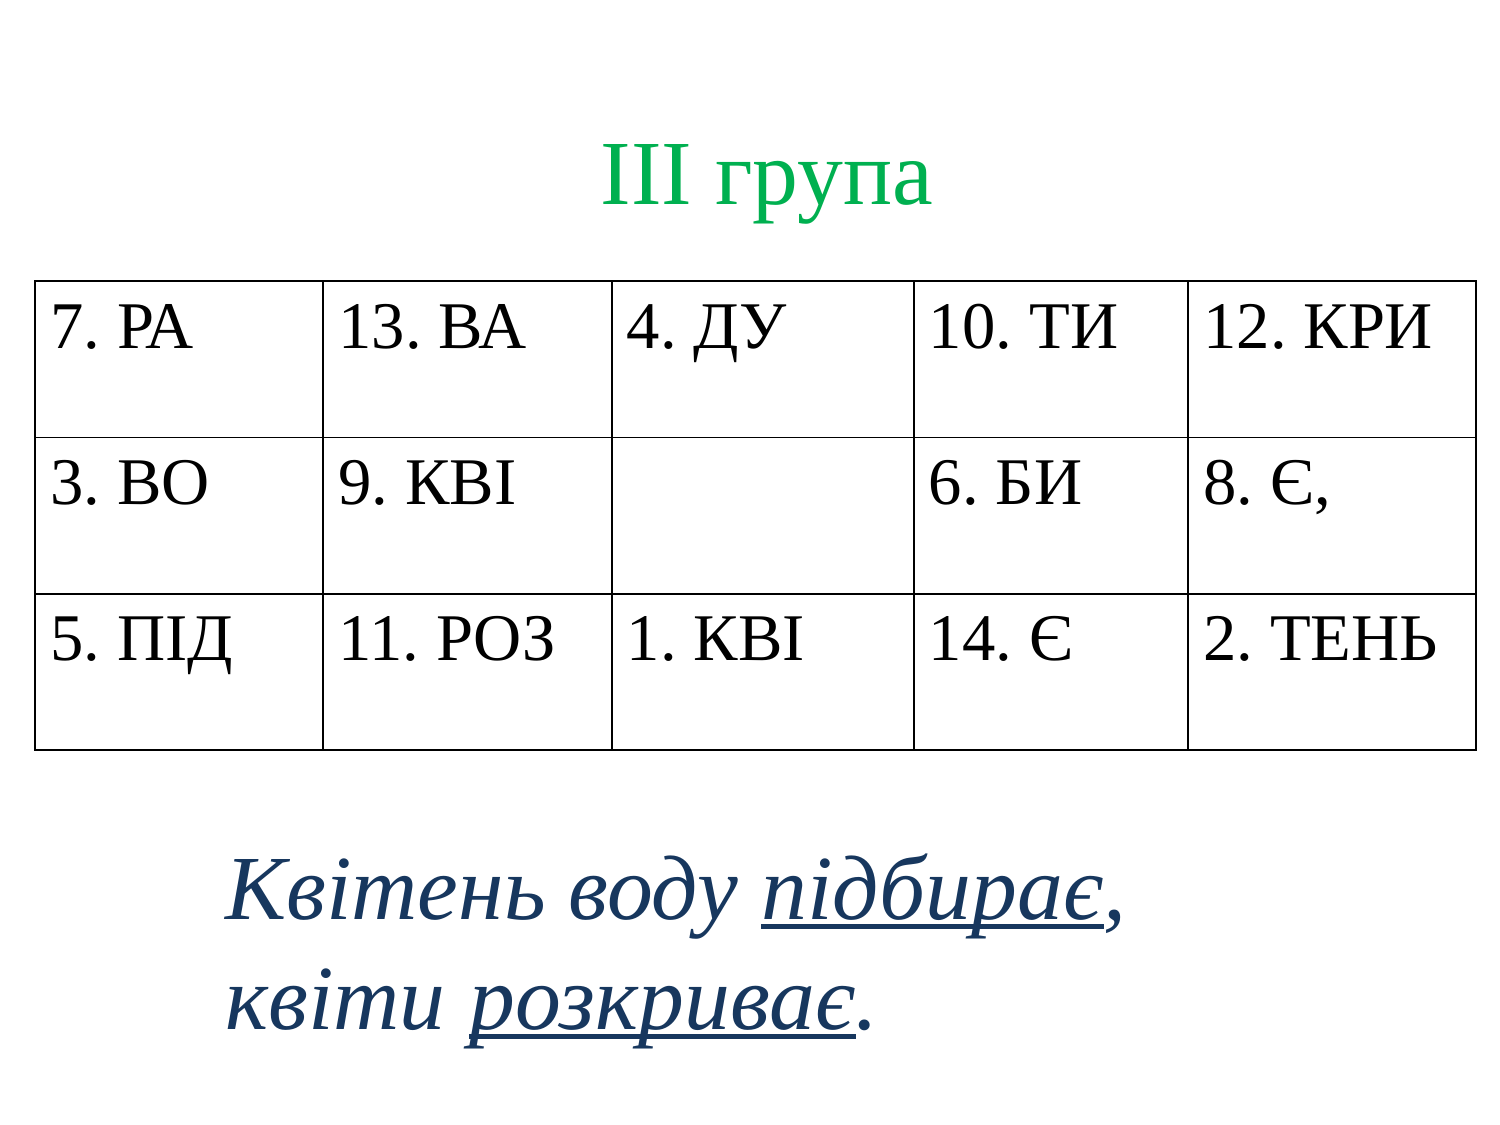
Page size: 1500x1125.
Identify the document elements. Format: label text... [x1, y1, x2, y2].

table_header 13. ВА [324, 282, 611, 437]
table_header 12. КРИ [1189, 282, 1475, 437]
table_cell 9. КВІ [324, 438, 611, 593]
table_cell 11. РОЗ [324, 595, 611, 749]
table_header 7. РА [36, 282, 322, 437]
text_box III група [585, 105, 961, 231]
table_cell 8. Є, [1189, 438, 1475, 593]
table_header 4. ДУ [613, 282, 913, 437]
text_box Квітень воду підбирає, квіти розкриває. [210, 820, 1383, 1055]
table_cell 14. Є [915, 595, 1187, 749]
table_cell 3. ВО [36, 438, 322, 593]
table_cell 2. ТЕНЬ [1189, 595, 1475, 749]
table_cell [613, 438, 913, 593]
table_cell 6. БИ [915, 438, 1187, 593]
table_cell 5. ПІД [36, 595, 322, 749]
table_cell 1. КВІ [613, 595, 913, 749]
table_header 10. ТИ [915, 282, 1187, 437]
